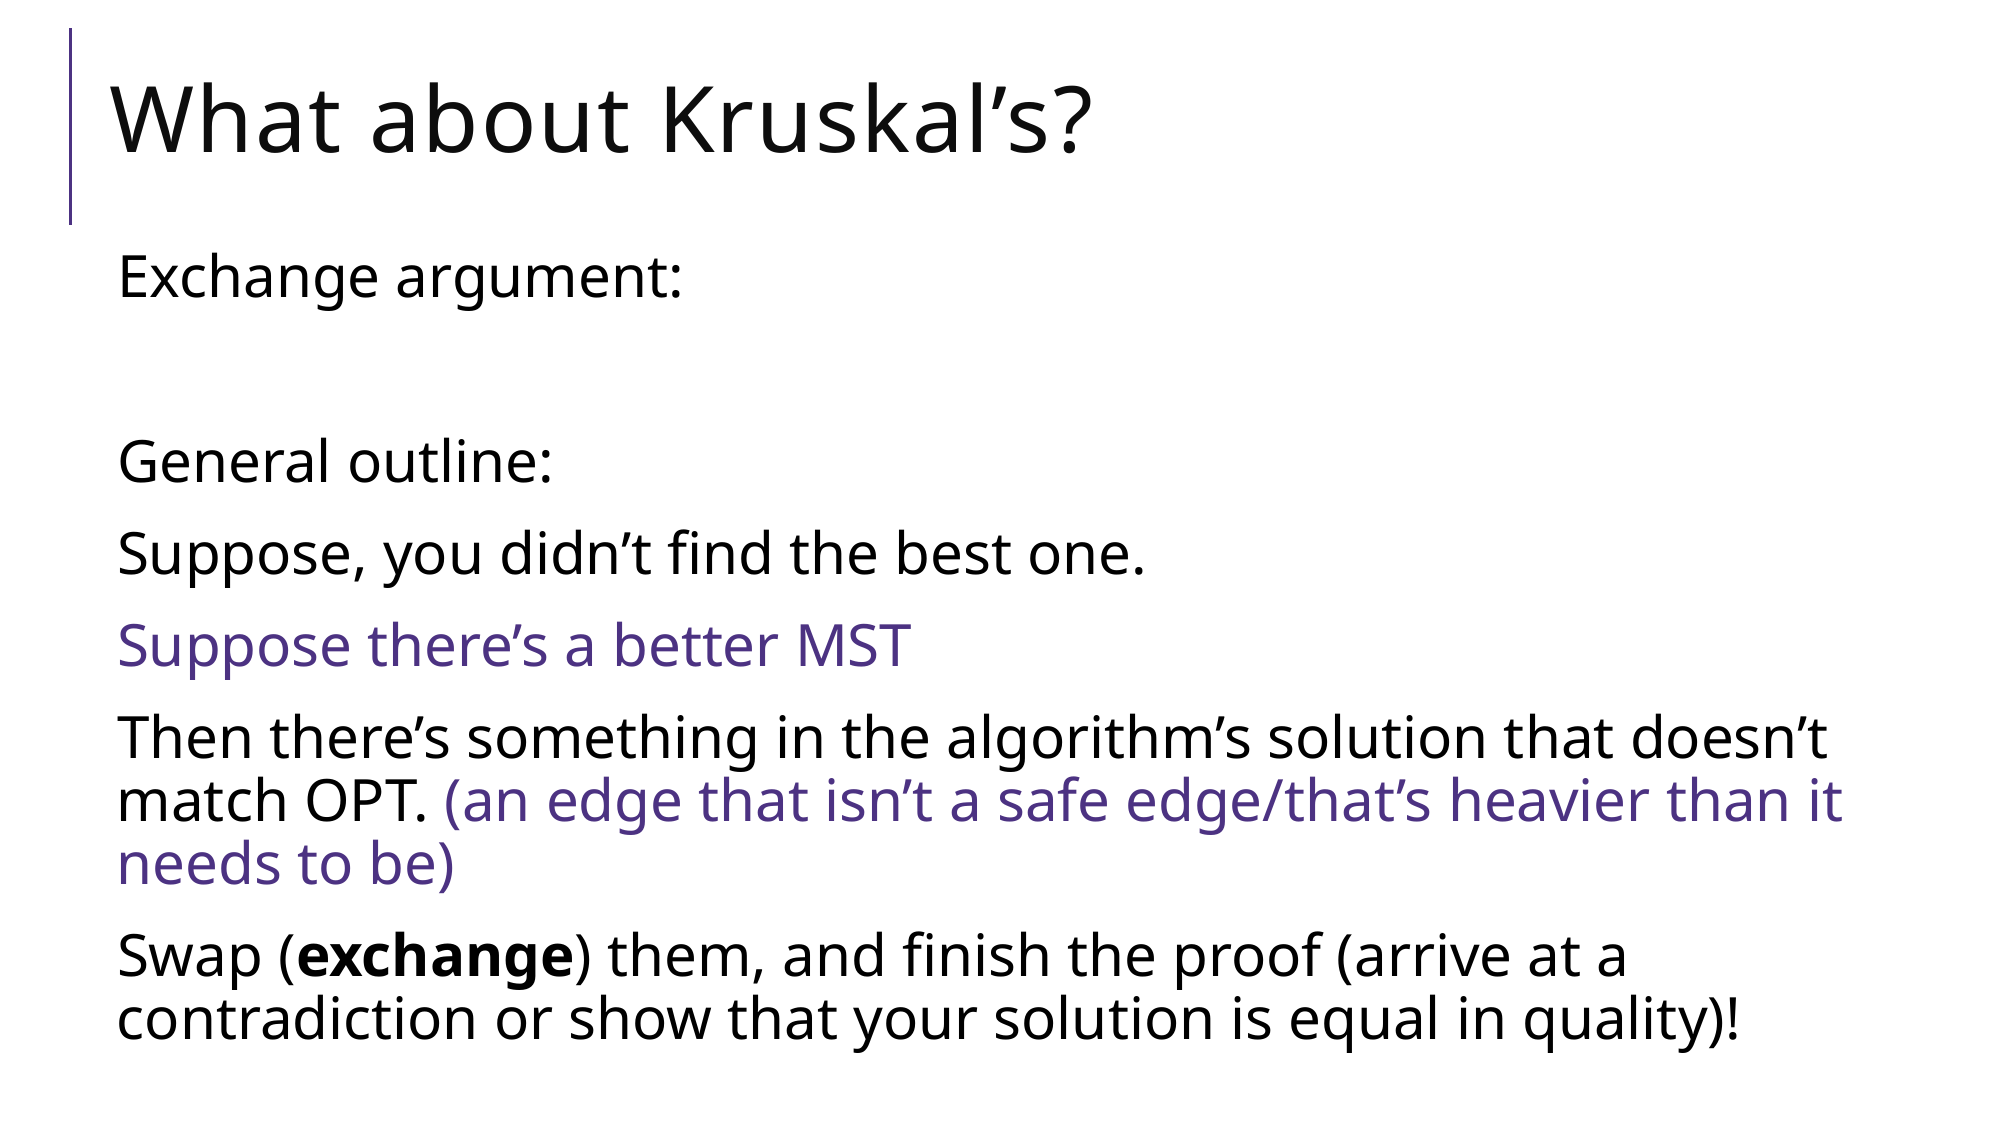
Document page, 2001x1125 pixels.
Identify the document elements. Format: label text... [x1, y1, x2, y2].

title What about Kruskal’s? [94, 43, 1930, 210]
list Exchange argument: General outline: Suppose, you didn’t find the best one. Suppose there’s a better MST Then there’s something in the algorithm’s solution that doesn’t match OPT. (an edge that isn’t a safe edge/that’s heavier than it needs to be) Swap (exchange) them, and finish the proof (arrive at a contradiction or show that your solution is equal in quality)! [94, 240, 1930, 1035]
